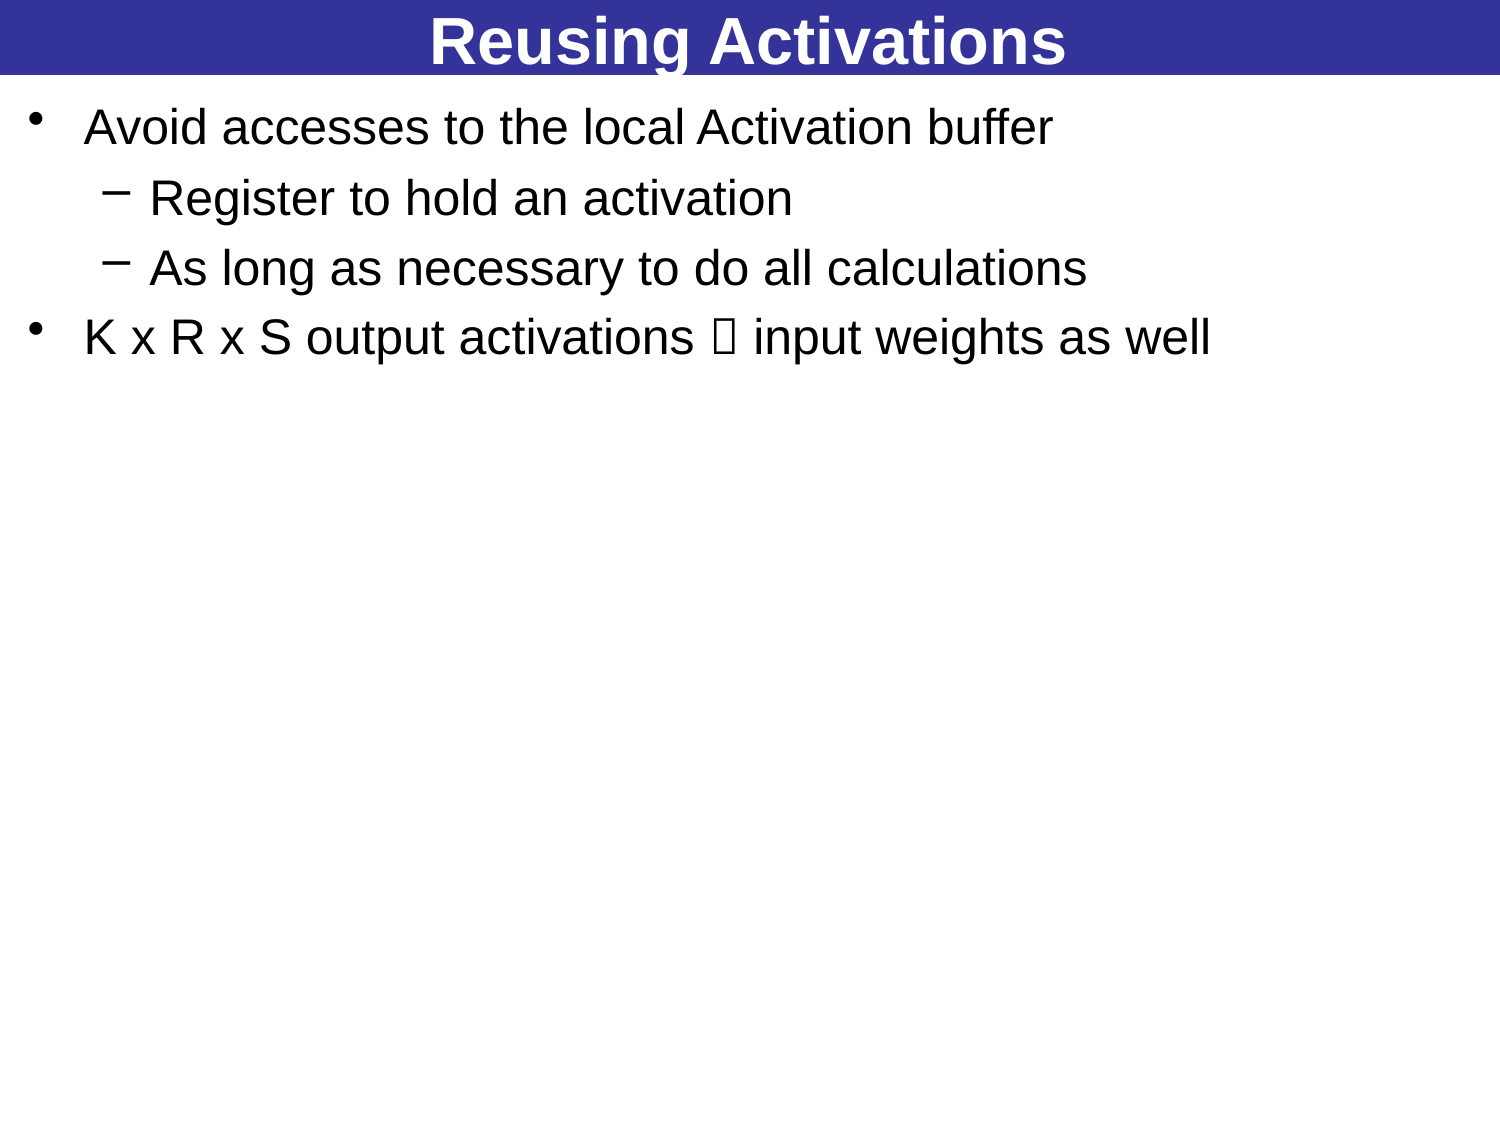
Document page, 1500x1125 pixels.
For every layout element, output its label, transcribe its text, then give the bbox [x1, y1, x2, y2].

list Avoid accesses to the local Activation buffer Register to hold an activation As long as necessary to do all calculations K x R x S output activations  input weights as well [12, 87, 1488, 1088]
title Reusing Activations [0, 0, 1500, 75]
